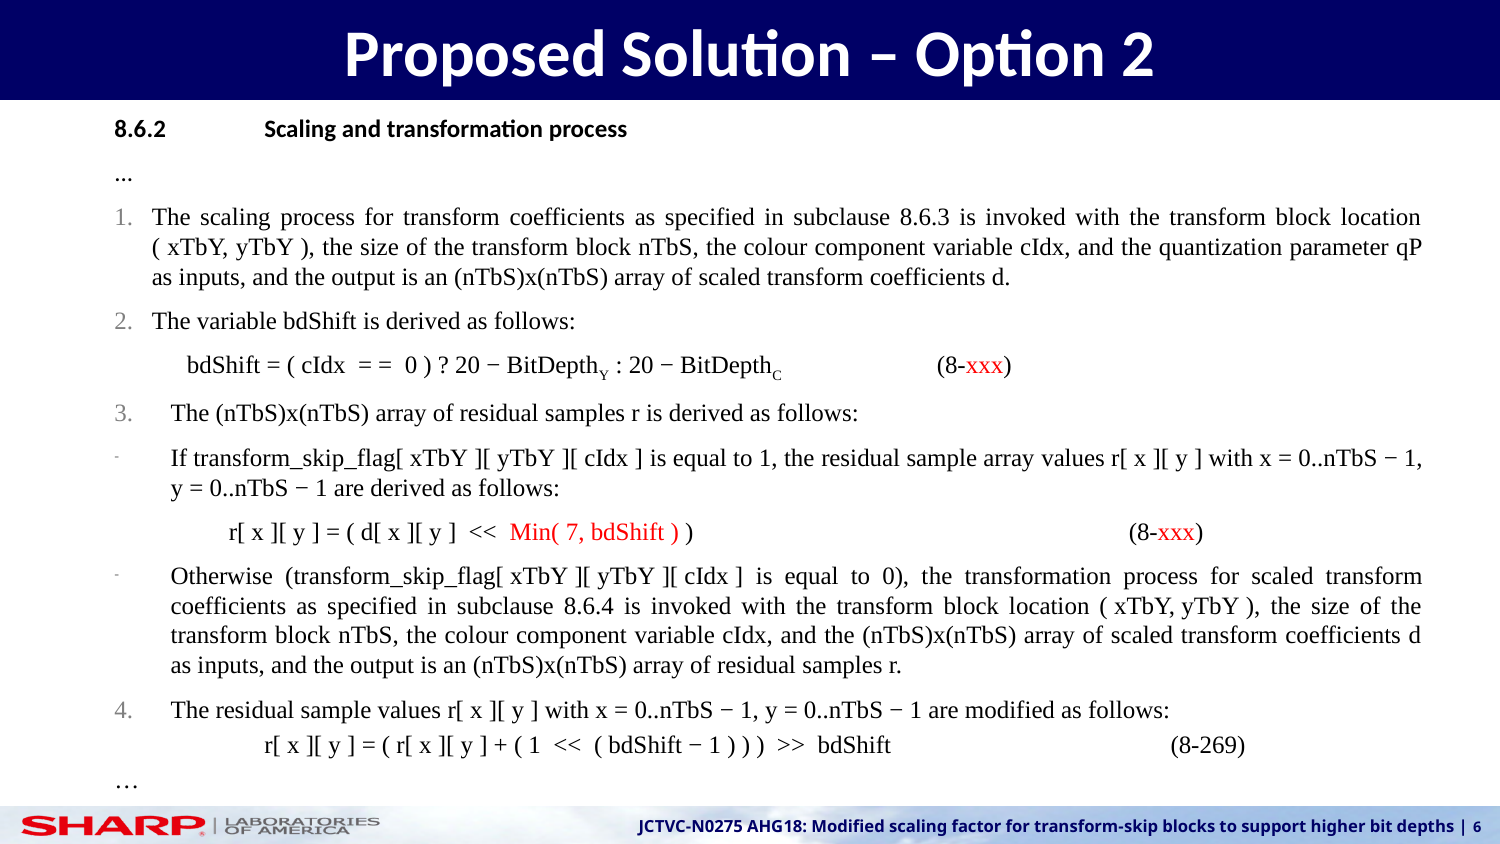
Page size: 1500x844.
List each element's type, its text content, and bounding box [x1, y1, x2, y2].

title Proposed Solution – Option 2 [16, 0, 1484, 101]
picture [0, 806, 1500, 844]
list 8.6.2 Scaling and transformation process ... The scaling process for transform coefficients as specified in subclause 8.6.3 is invoked with the transform block location ( xTbY, yTbY ), the size of the transform block nTbS, the colour component variable cIdx, and the quantization parameter qP as inputs, and the output is an (nTbS)x(nTbS) array of scaled transform coefficients d. The variable bdShift is derived as follows: bdShift = ( cIdx = = 0 ) ? 20 − BitDepthY : 20 − BitDepthC (8‑xxx) The (nTbS)x(nTbS) array of residual samples r is derived as follows: If transform_skip_flag[ xTbY ][ yTbY ][ cIdx ] is equal to 1, the residual sample array values r[ x ][ y ] with x = 0..nTbS − 1, y = 0..nTbS − 1 are derived as follows: r[ x ][ y ] = ( d[ x ][ y ] << Min( 7, bdShift ) ) (8‑xxx) Otherwise (transform_skip_flag[ xTbY ][ yTbY ][ cIdx ] is equal to 0), the transformation process for scaled transform coefficients as specified in subclause 8.6.4 is invoked with the transform block location ( xTbY, yTbY ), the size of the transform block nTbS, the colour component variable cIdx, and the (nTbS)x(nTbS) array of scaled transform coefficients d as inputs, and the output is an (nTbS)x(nTbS) array of residual samples r. The residual sample values r[ x ][ y ] with x = 0..nTbS − 1, y = 0..nTbS − 1 are modified as follows: r[ x ][ y ] = ( r[ x ][ y ] + ( 1 << ( bdShift − 1 ) ) ) >> bdShift (8‑269) … [99, 104, 1438, 735]
